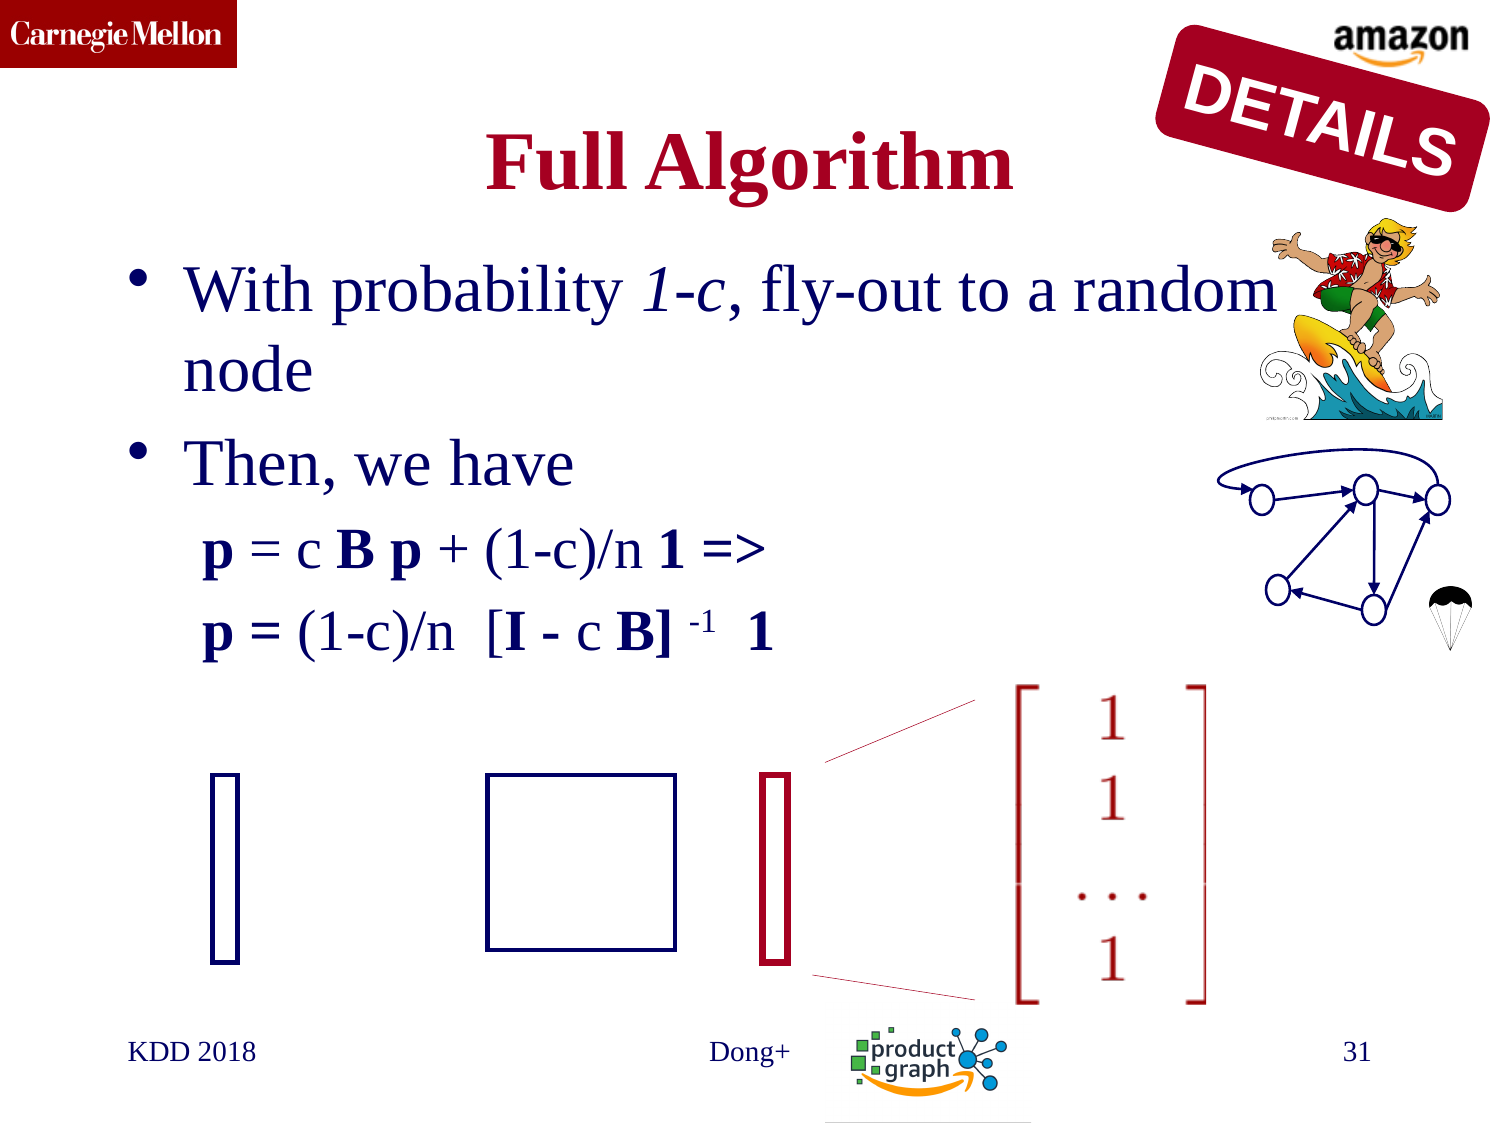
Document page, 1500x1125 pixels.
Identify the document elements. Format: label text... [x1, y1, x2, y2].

list With probability 1-c, fly-out to a random node Then, we have p = c B p + (1-c)/n 1 => p = (1-c)/n [I - c B] -1 1 [112, 237, 1388, 1001]
picture [0, 0, 237, 68]
picture [1256, 212, 1449, 425]
text_box [212, 774, 238, 963]
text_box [812, 974, 976, 1001]
slide_number 31 [1074, 1024, 1388, 1101]
picture [1014, 683, 1207, 1005]
title Full Algorithm [112, 99, 1388, 213]
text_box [1249, 474, 1451, 626]
picture [1322, 4, 1484, 88]
text_box [487, 774, 675, 950]
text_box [824, 699, 976, 763]
picture [1429, 586, 1472, 652]
slide_number KDD 2018 [112, 1024, 426, 1101]
footer Dong+ [512, 1024, 988, 1101]
text_box [762, 774, 788, 963]
text_box DETAILS [1155, 24, 1490, 213]
